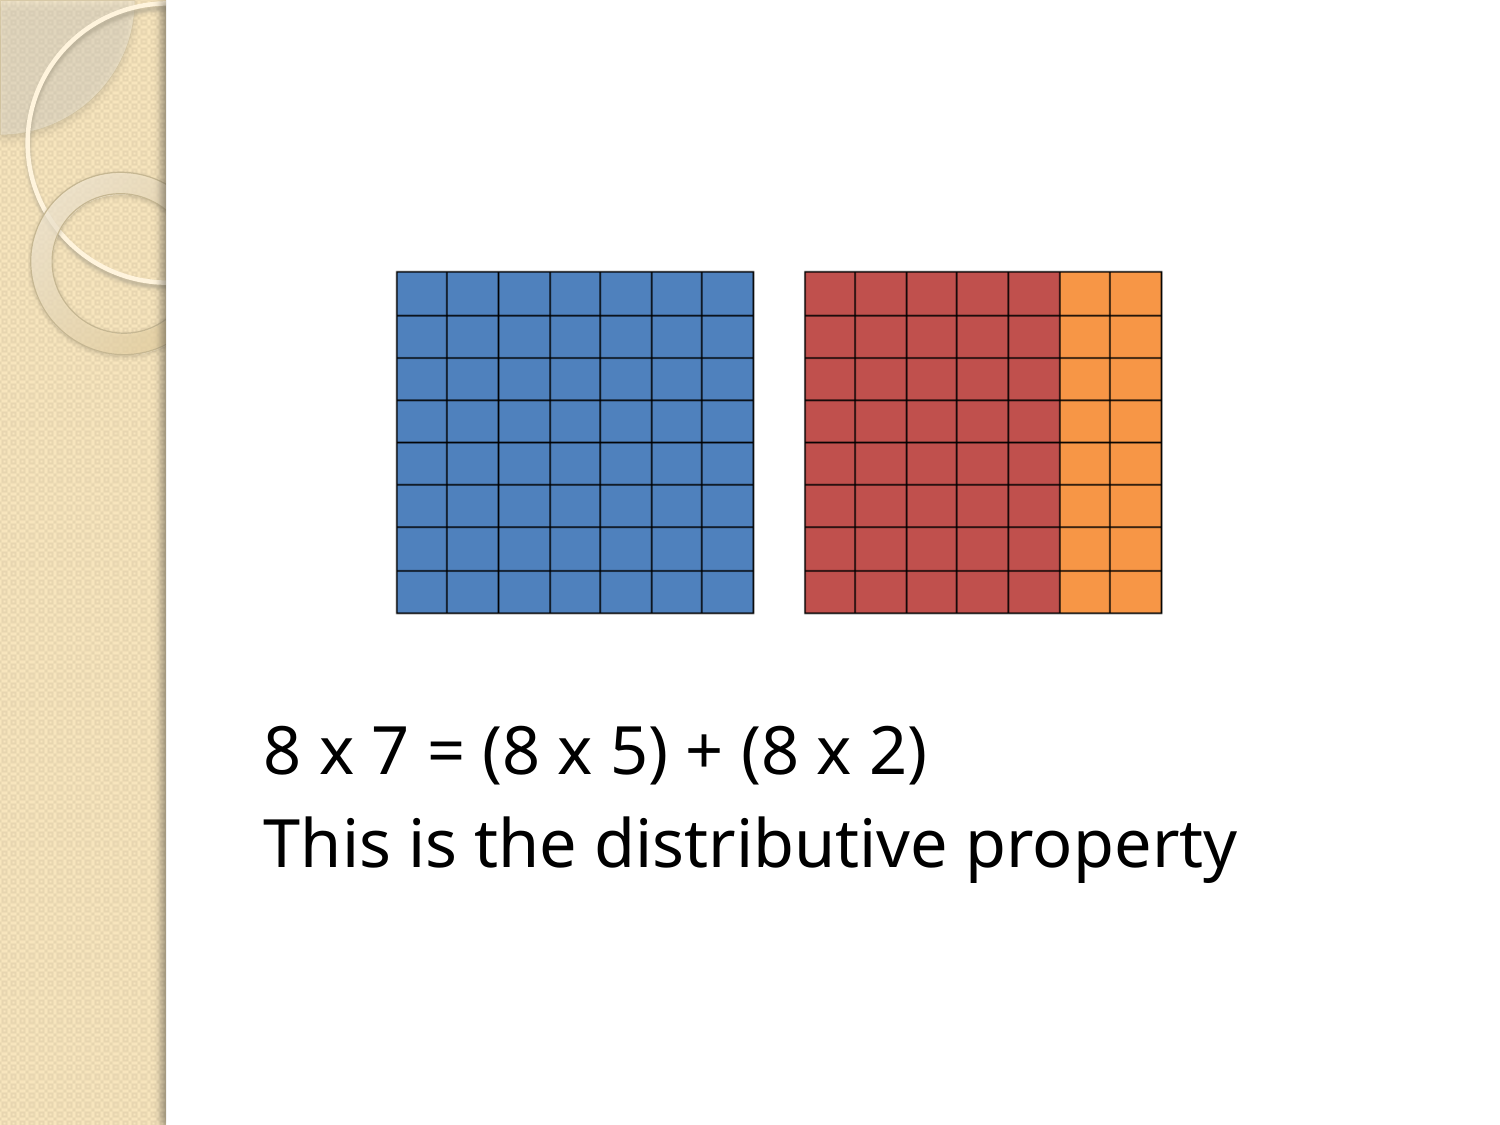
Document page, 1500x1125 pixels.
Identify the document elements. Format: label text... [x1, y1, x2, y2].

picture [387, 262, 1173, 619]
list 8 x 7 = (8 x 5) + (8 x 2) This is the distributive property [235, 237, 1466, 1075]
